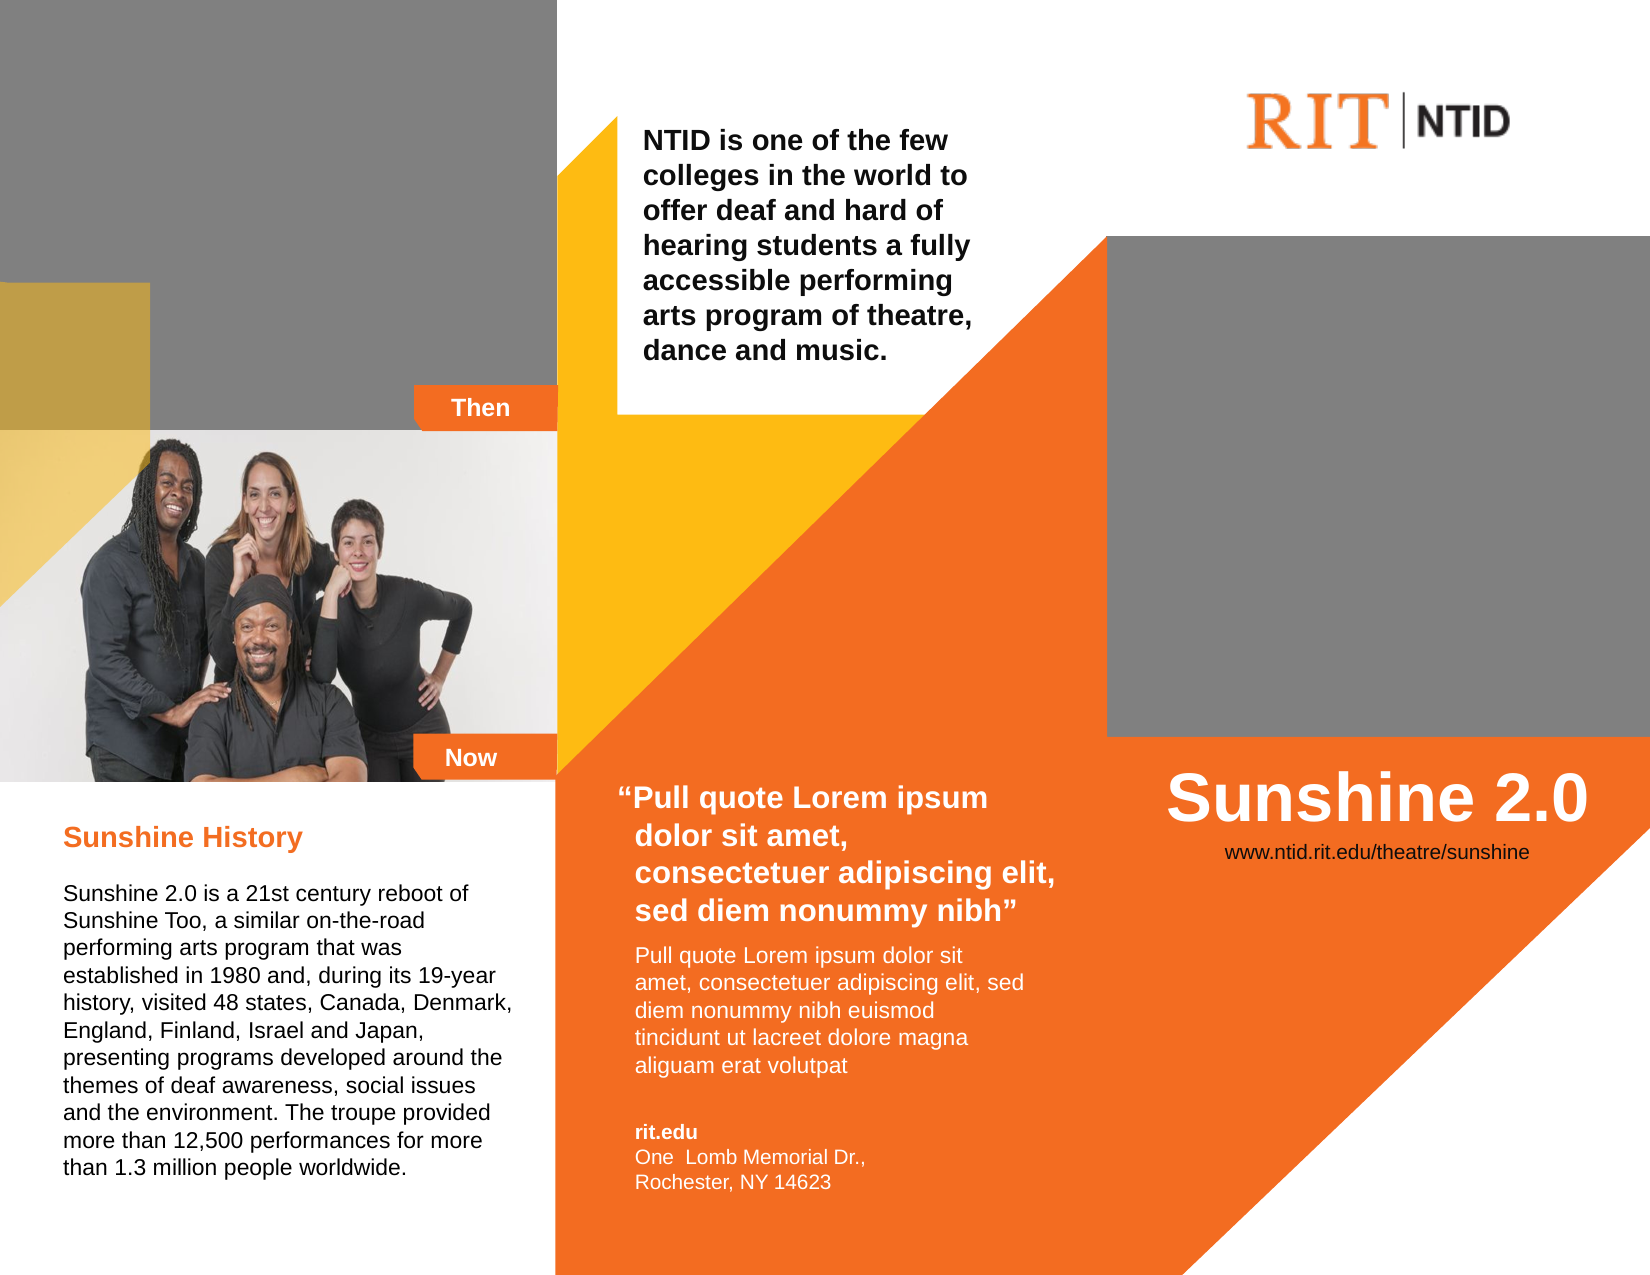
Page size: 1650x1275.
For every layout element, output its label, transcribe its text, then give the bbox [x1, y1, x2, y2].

text_box [413, 384, 560, 433]
text_box Now [430, 733, 558, 779]
text_box rit.edu One Lomb Memorial Dr., Rochester, NY 14623 [620, 1111, 903, 1201]
text_box [554, 233, 1650, 1275]
text_box [556, 113, 923, 771]
picture [1241, 81, 1526, 159]
text_box www.ntid.rit.edu/theatre/sunshine [1210, 831, 1557, 876]
text_box “Pull quote Lorem ipsum dolor sit amet, consectetuer adipiscing elit, sed diem nonummy nibh” [602, 770, 1107, 933]
text_box [0, 431, 556, 783]
text_box Sunshine 2.0 [1151, 745, 1533, 832]
text_box Then [436, 384, 547, 430]
text_box Pull quote Lorem ipsum dolor sit amet, consectetuer adipiscing elit, sed diem nonummy nibh euismod tincidunt ut lacreet dolore magna aliguam erat volutpat [620, 933, 1040, 1097]
text_box [412, 732, 559, 781]
text_box [0, 280, 152, 609]
text_box NTID is one of the few colleges in the world to offer deaf and hard of hearing students a fully accessible performing arts program of theatre, dance and music. [628, 113, 999, 341]
text_box Sunshine History Sunshine 2.0 is a 21st century reboot of Sunshine Too, a similar on-the-road performing arts program that was established in 1980 and, during its 19-year history, visited 48 states, Canada, Denmark, England, Finland, Israel and Japan, presenting programs developed around the themes of deaf awareness, social issues and the environment. The troupe provided more than 12,500 performances for more than 1.3 million people worldwide. [48, 810, 532, 1188]
text_box [1109, 235, 1650, 735]
text_box [0, 0, 558, 431]
